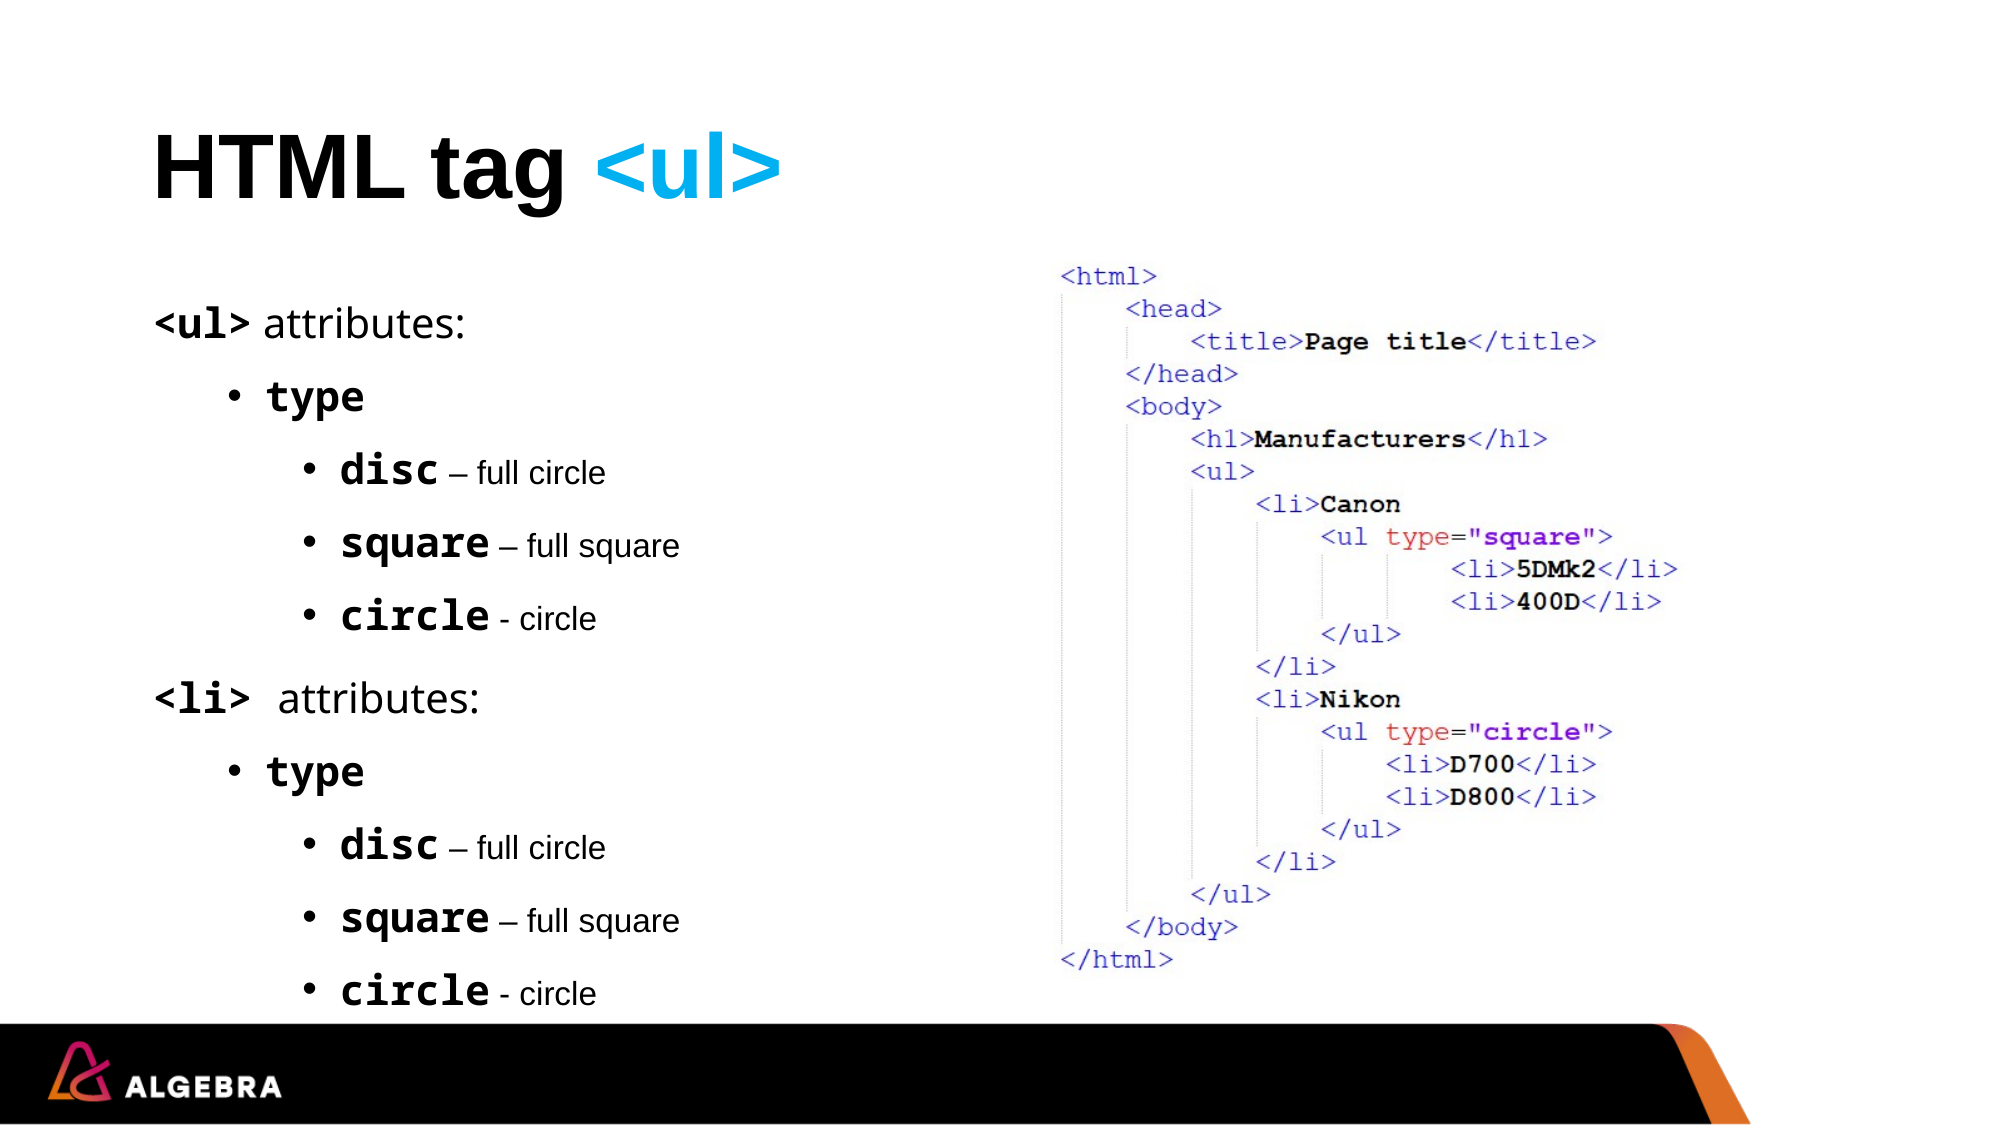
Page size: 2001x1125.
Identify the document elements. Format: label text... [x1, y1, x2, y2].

title HTML tag <ul> [137, 59, 1863, 277]
picture [1050, 252, 1691, 979]
list <ul> attributes: type disc – full circle square – full square circle - circle <li> attributes: type disc – full circle square – full square circle - circle [137, 277, 1863, 1094]
picture [0, 1023, 1958, 1125]
